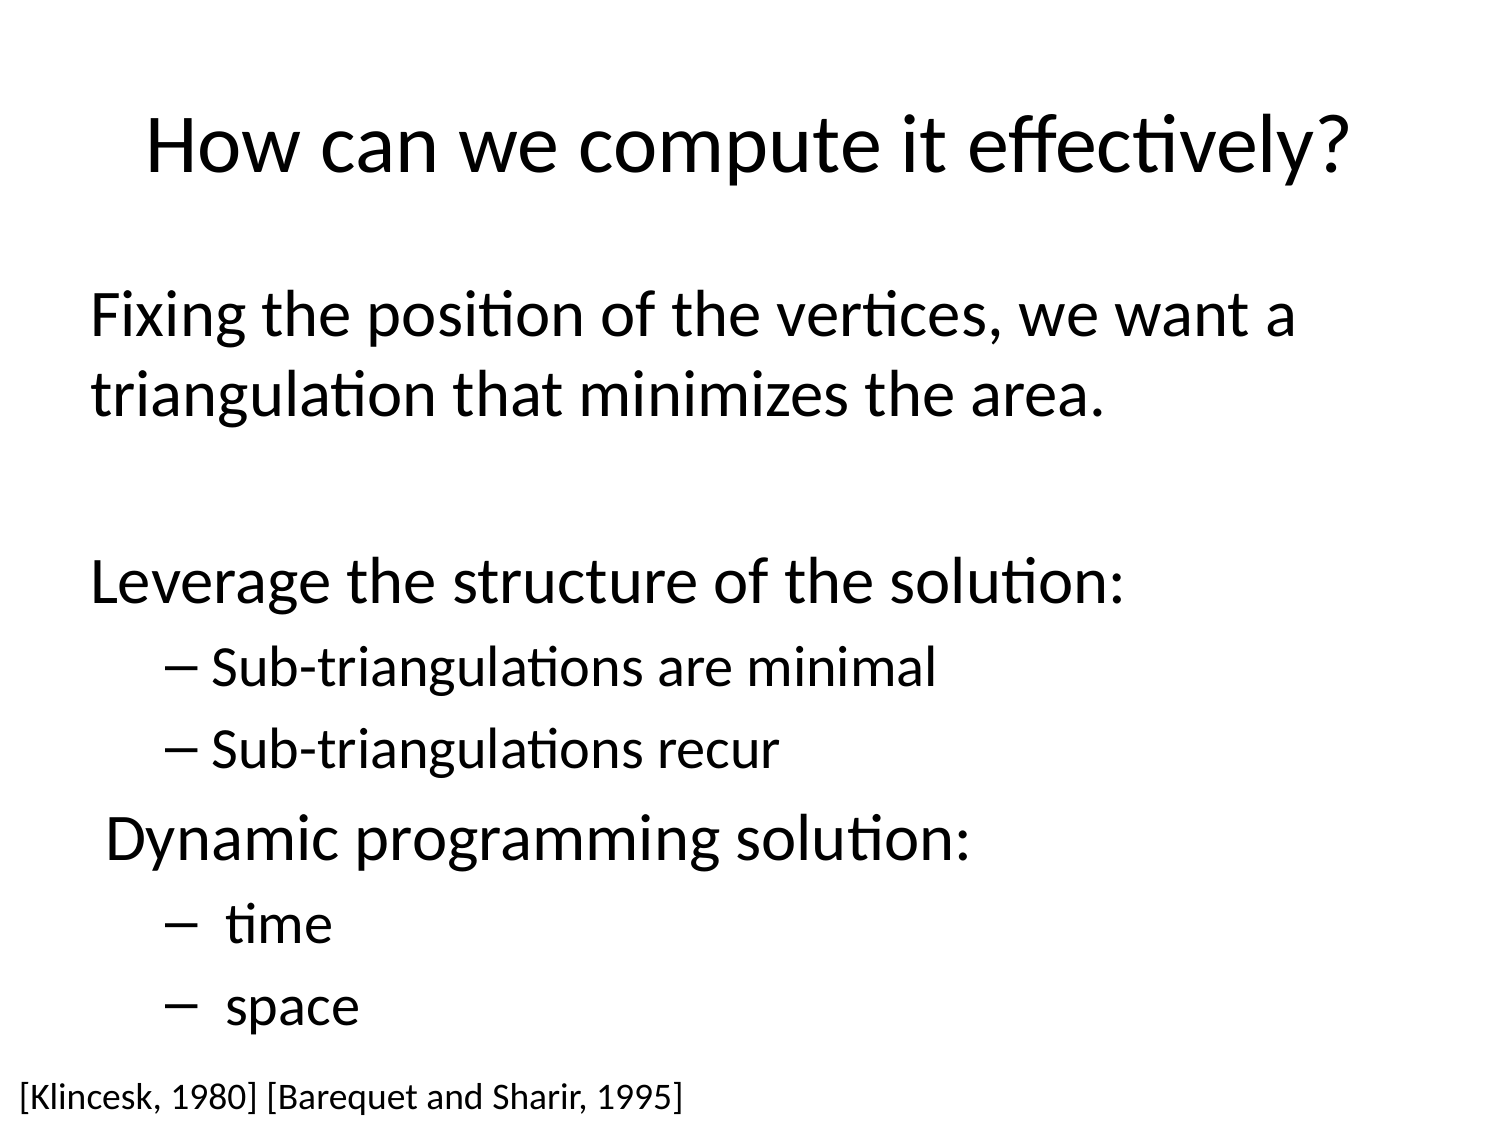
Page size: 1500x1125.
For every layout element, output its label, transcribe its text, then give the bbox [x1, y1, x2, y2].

text_box [Klincesk, 1980] [Barequet and Sharir, 1995] [3, 1064, 700, 1125]
title How can we compute it effectively? [75, 45, 1425, 233]
